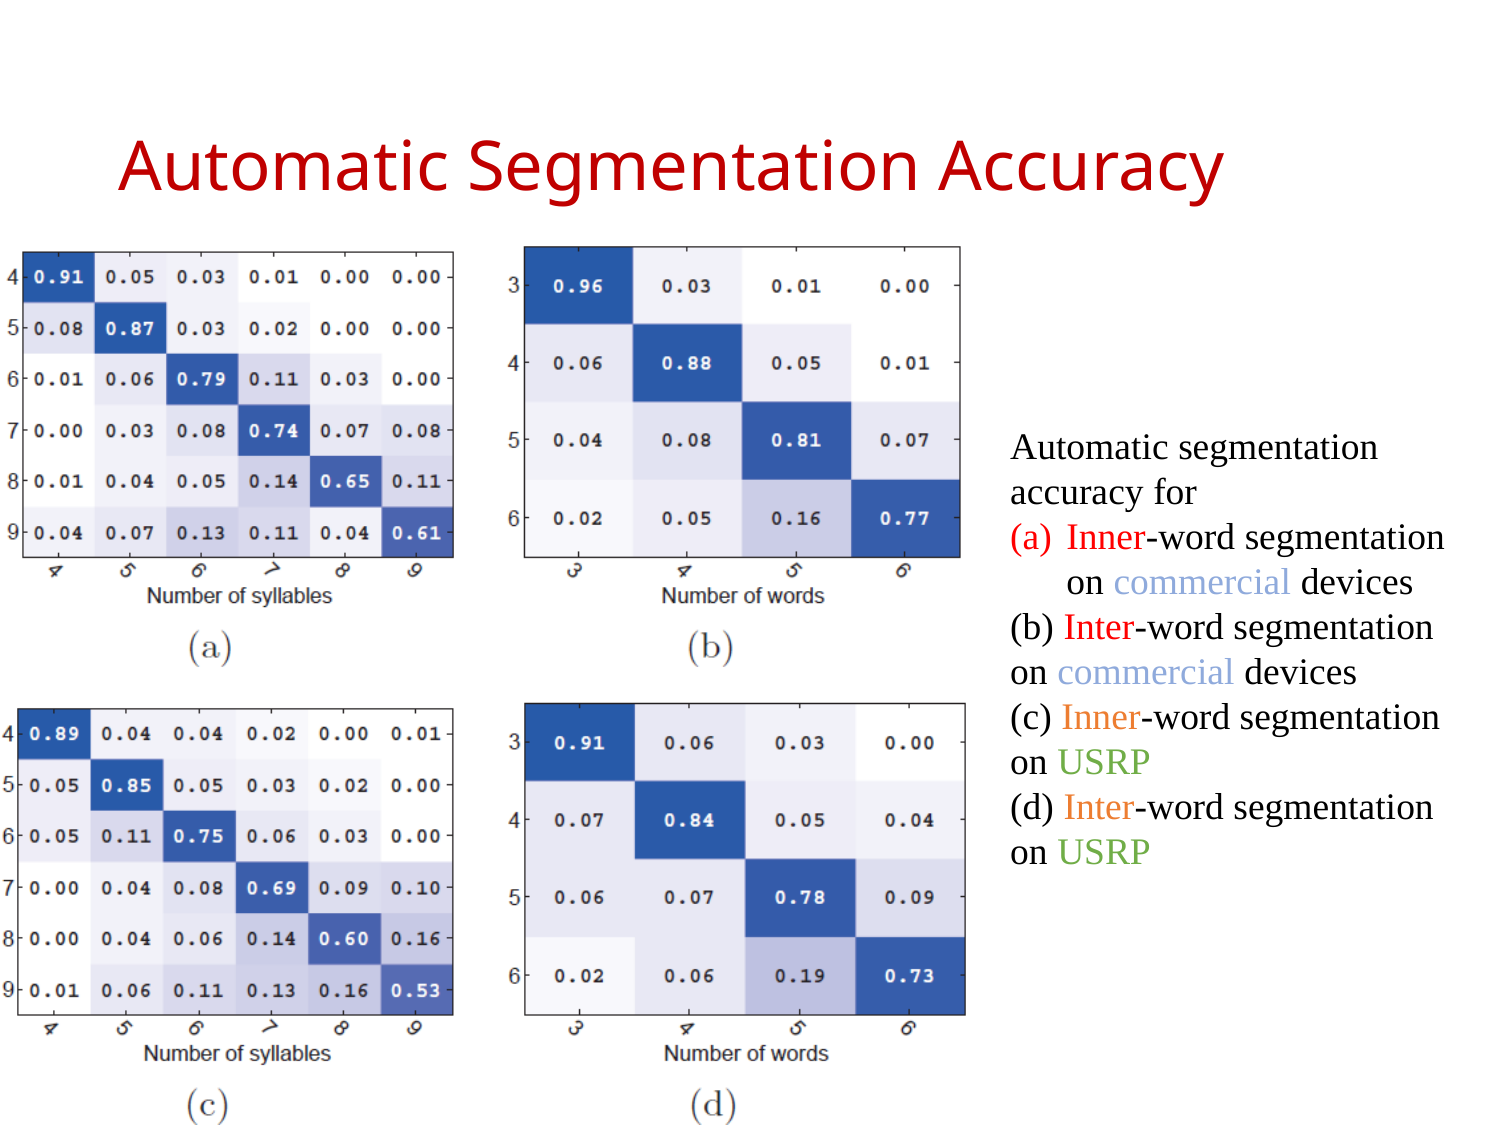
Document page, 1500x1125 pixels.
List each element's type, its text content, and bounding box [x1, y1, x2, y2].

picture [0, 245, 974, 671]
title Automatic Segmentation Accuracy [103, 59, 1397, 278]
picture [0, 699, 974, 1125]
text_box Automatic segmentation accuracy for Inner-word segmentation on commercial devices (b) Inter-word segmentation on commercial devices (c) Inner-word segmentation on USRP (d) Inter-word segmentation on USRP [995, 414, 1464, 880]
